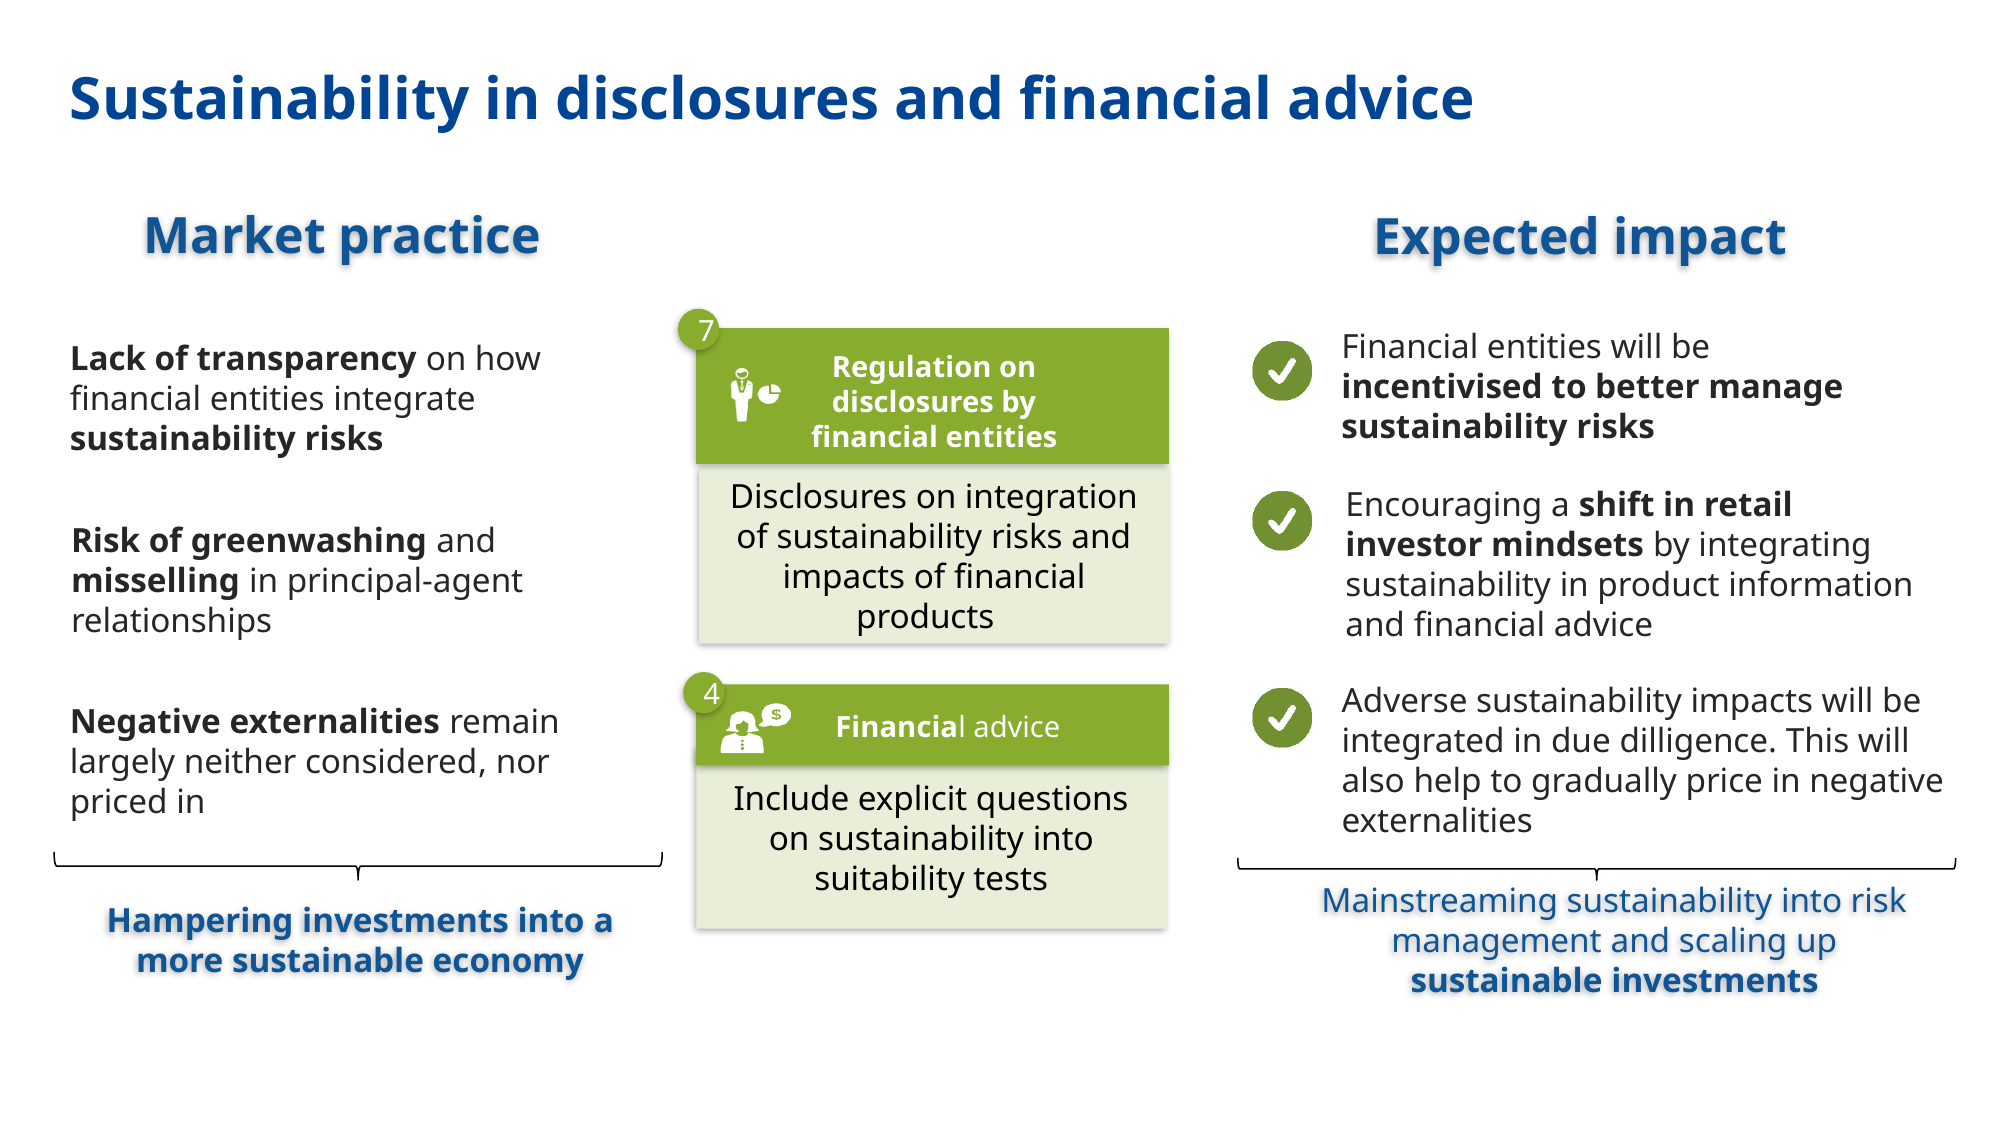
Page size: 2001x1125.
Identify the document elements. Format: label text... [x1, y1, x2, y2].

text_box Include explicit questions on sustainability into suitability tests [695, 774, 1167, 929]
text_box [695, 327, 1170, 465]
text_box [1243, 671, 1969, 849]
picture [723, 366, 788, 422]
text_box Negative externalities remain largely neither considered, nor priced in [55, 692, 658, 828]
text_box [54, 851, 663, 881]
text_box [1237, 857, 1956, 881]
text_box Mainstreaming sustainability into risk management and scaling up sustainable investments [1285, 881, 1944, 998]
text_box Hampering investments into a more sustainable economy [56, 881, 665, 998]
text_box Risk of greenwashing and misselling in principal-agent relationships [56, 511, 659, 647]
text_box 7 [677, 307, 720, 349]
title Sustainability in disclosures and financial advice [54, 42, 1958, 150]
text_box Market practice [0, 191, 707, 275]
text_box Disclosures on integration of sustainability risks and impacts of financial products [698, 472, 1170, 644]
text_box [1243, 317, 1918, 455]
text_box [695, 684, 1170, 766]
picture [719, 698, 793, 756]
text_box Lack of transparency on how financial entities integrate sustainability risks [55, 329, 659, 465]
text_box 4 [682, 671, 723, 709]
text_box Expected impact [1166, 188, 1994, 280]
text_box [1243, 475, 1947, 653]
